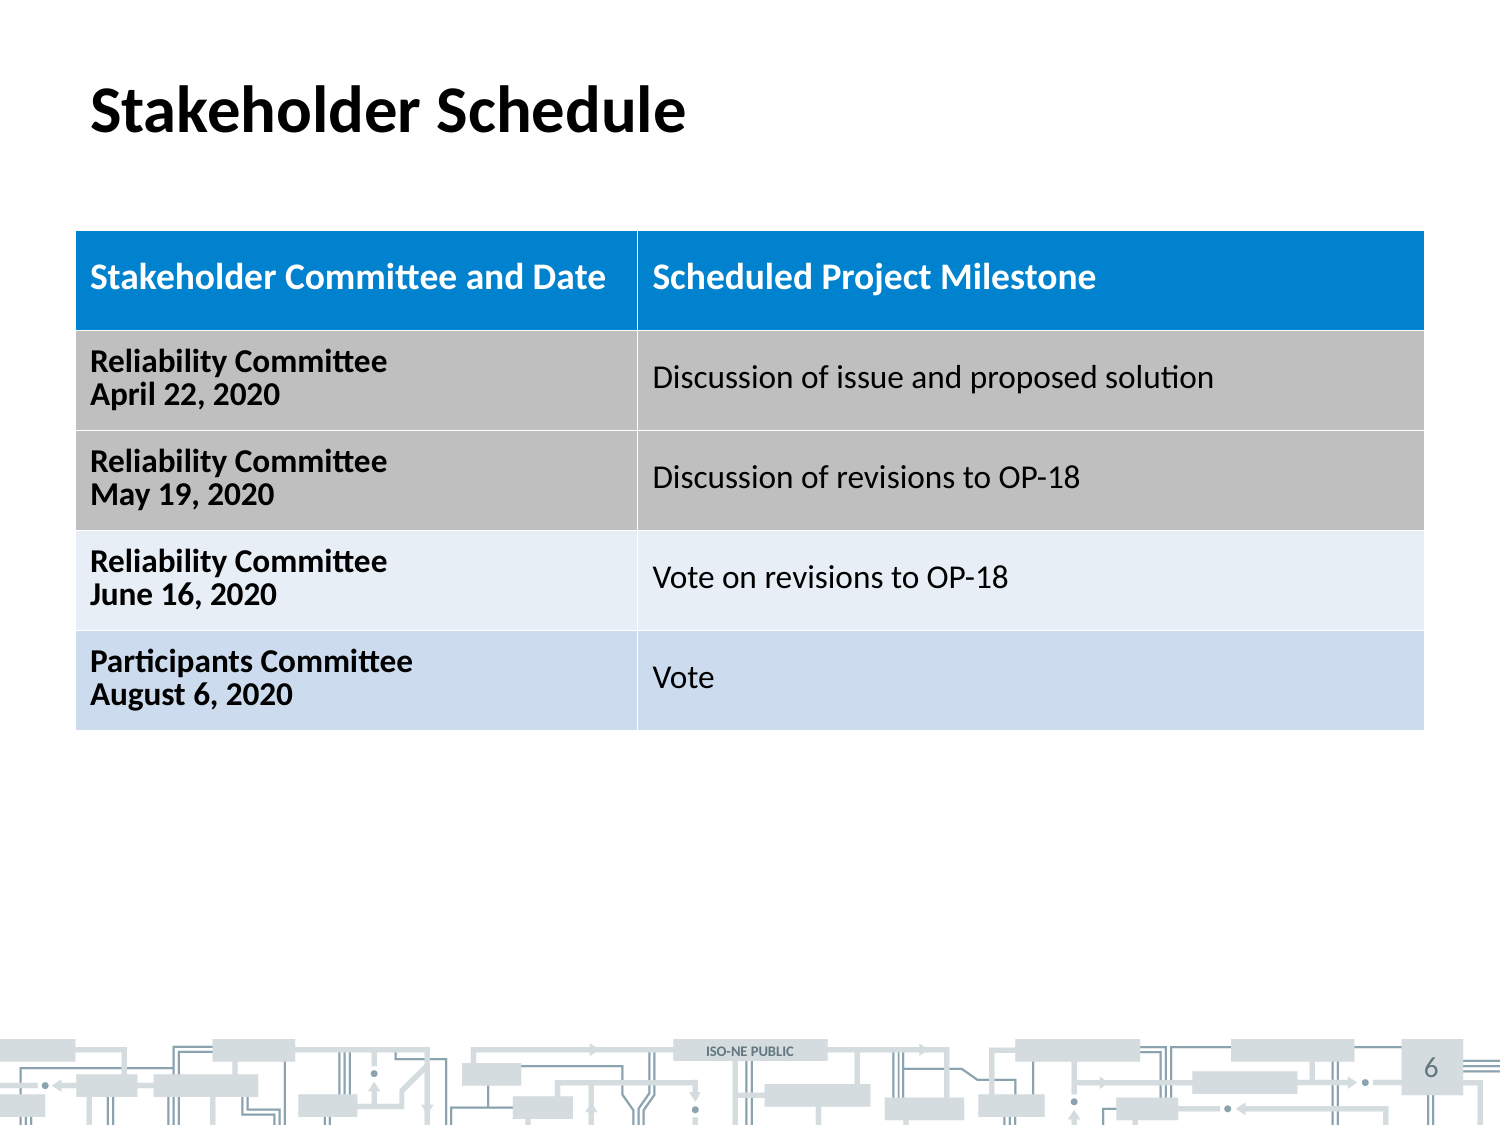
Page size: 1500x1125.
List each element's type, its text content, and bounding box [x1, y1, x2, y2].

slide_number 6 [1400, 1044, 1463, 1088]
table_cell Reliability Committee April 22, 2020 [76, 331, 637, 430]
table_cell Vote [638, 631, 1424, 730]
table_cell Reliability Committee May 19, 2020 [76, 431, 637, 530]
title Stakeholder Schedule [75, 12, 1425, 200]
picture [0, 1031, 1500, 1125]
table_cell Discussion of issue and proposed solution [638, 331, 1424, 430]
table_cell Discussion of revisions to OP-18 [638, 431, 1424, 530]
table_header Stakeholder Committee and Date [76, 231, 637, 330]
table_cell Reliability Committee June 16, 2020 [76, 531, 637, 630]
table_cell Participants Committee August 6, 2020 [76, 631, 637, 730]
table_header Scheduled Project Milestone [638, 231, 1424, 330]
table_cell Vote on revisions to OP-18 [638, 531, 1424, 630]
